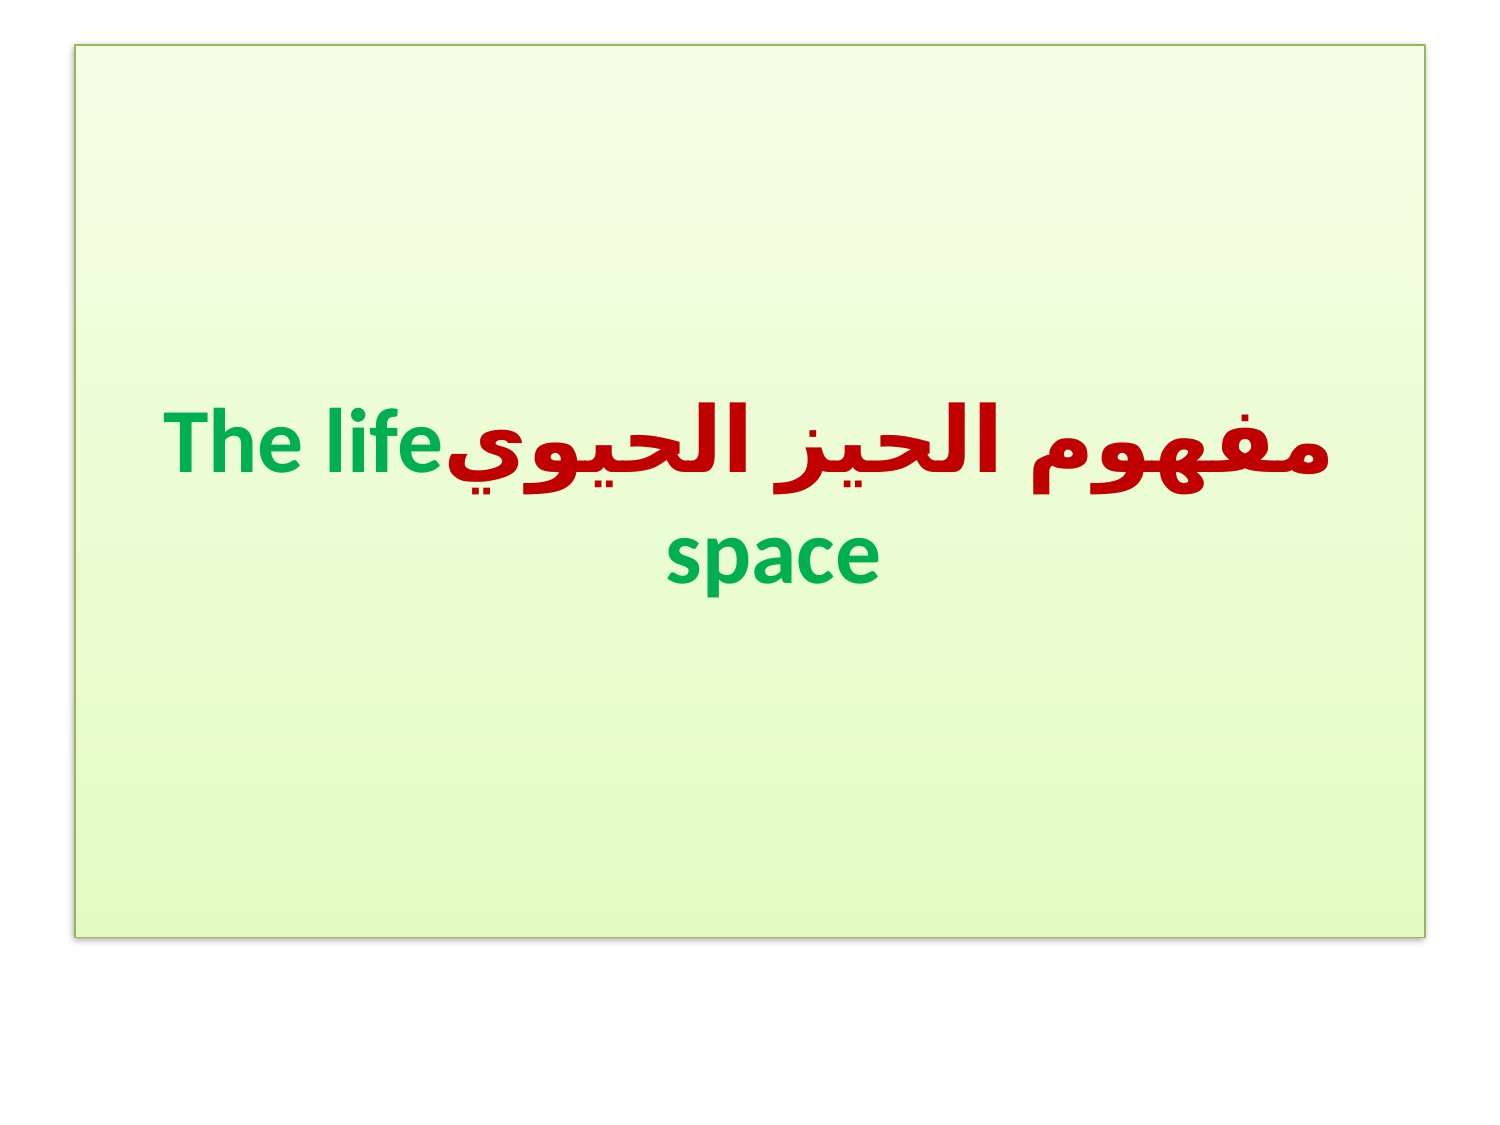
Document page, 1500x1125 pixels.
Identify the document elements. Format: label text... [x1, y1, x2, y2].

title مفهوم الحيز الحيويThe life space [74, 44, 1426, 938]
